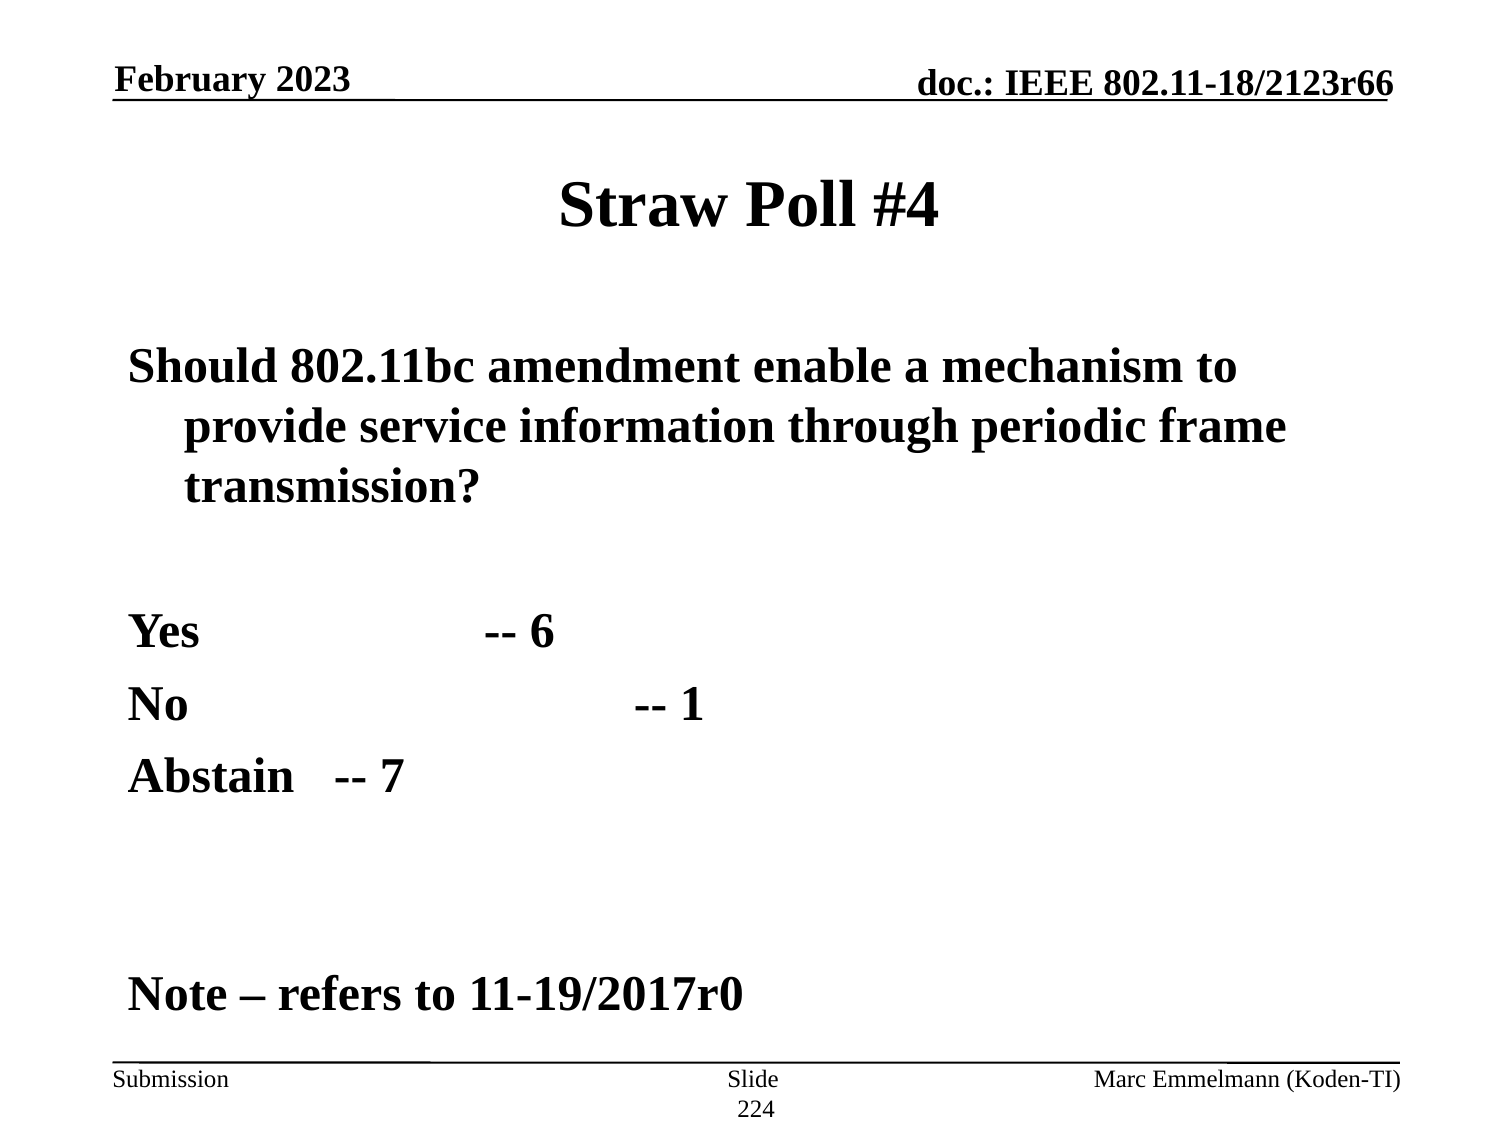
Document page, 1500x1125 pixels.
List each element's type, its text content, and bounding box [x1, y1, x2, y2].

footer Marc Emmelmann (Koden-TI) [878, 1061, 1402, 1093]
title Straw Poll #4 [112, 112, 1388, 288]
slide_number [114, 54, 423, 100]
slide_number Slide 224 [712, 1061, 800, 1123]
list Should 802.11bc amendment enable a mechanism to provide service information through periodic frame transmission? Yes -- 6 No -- 1 Abstain -- 7 Note – refers to 11-19/2017r0 [112, 324, 1388, 1000]
